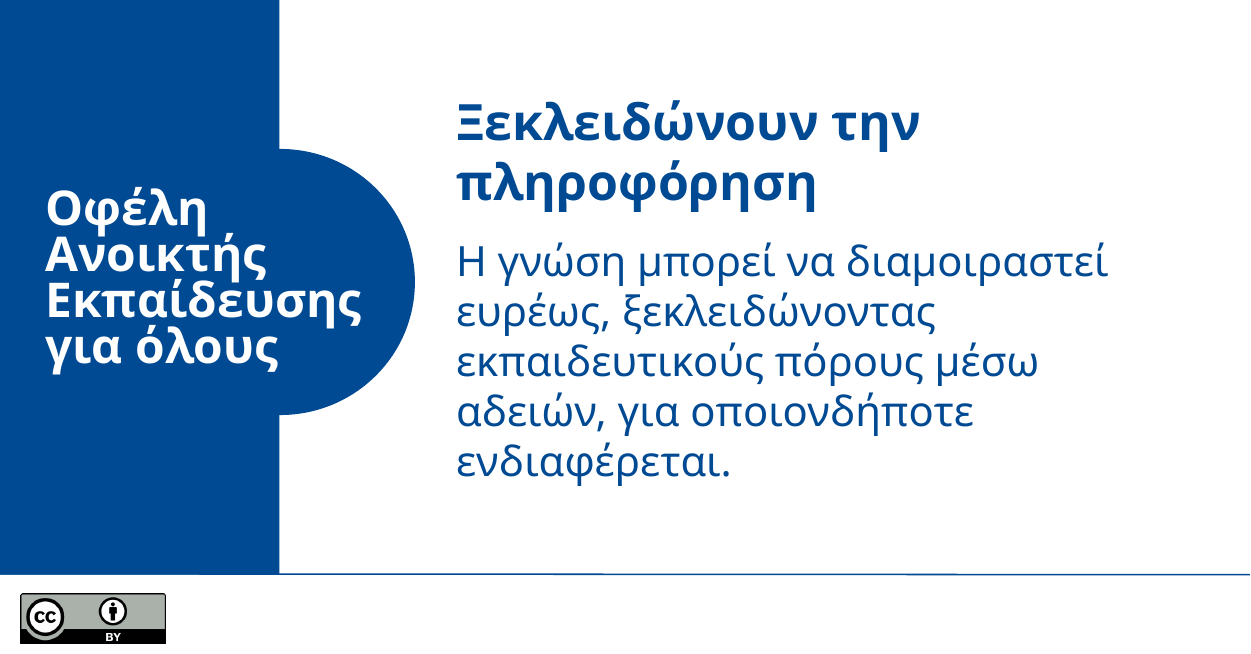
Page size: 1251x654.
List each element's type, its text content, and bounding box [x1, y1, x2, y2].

text_box Οφέλη Ανοικτής Εκπαίδευσης για όλους [30, 173, 400, 388]
picture [20, 592, 166, 645]
text_box [0, 582, 1250, 654]
text_box [0, 0, 280, 573]
text_box Ξεκλειδώνουν την πληροφόρηση Η γνώση μπορεί να διαμοιραστεί ευρέως, ξεκλειδώνοντας εκπαιδευτικούς πόρους μέσω αδειών, για οποιονδήποτε ενδιαφέρεται. [441, 74, 1191, 570]
text_box [400, 221, 415, 343]
text_box [198, 388, 362, 416]
text_box [203, 148, 358, 173]
